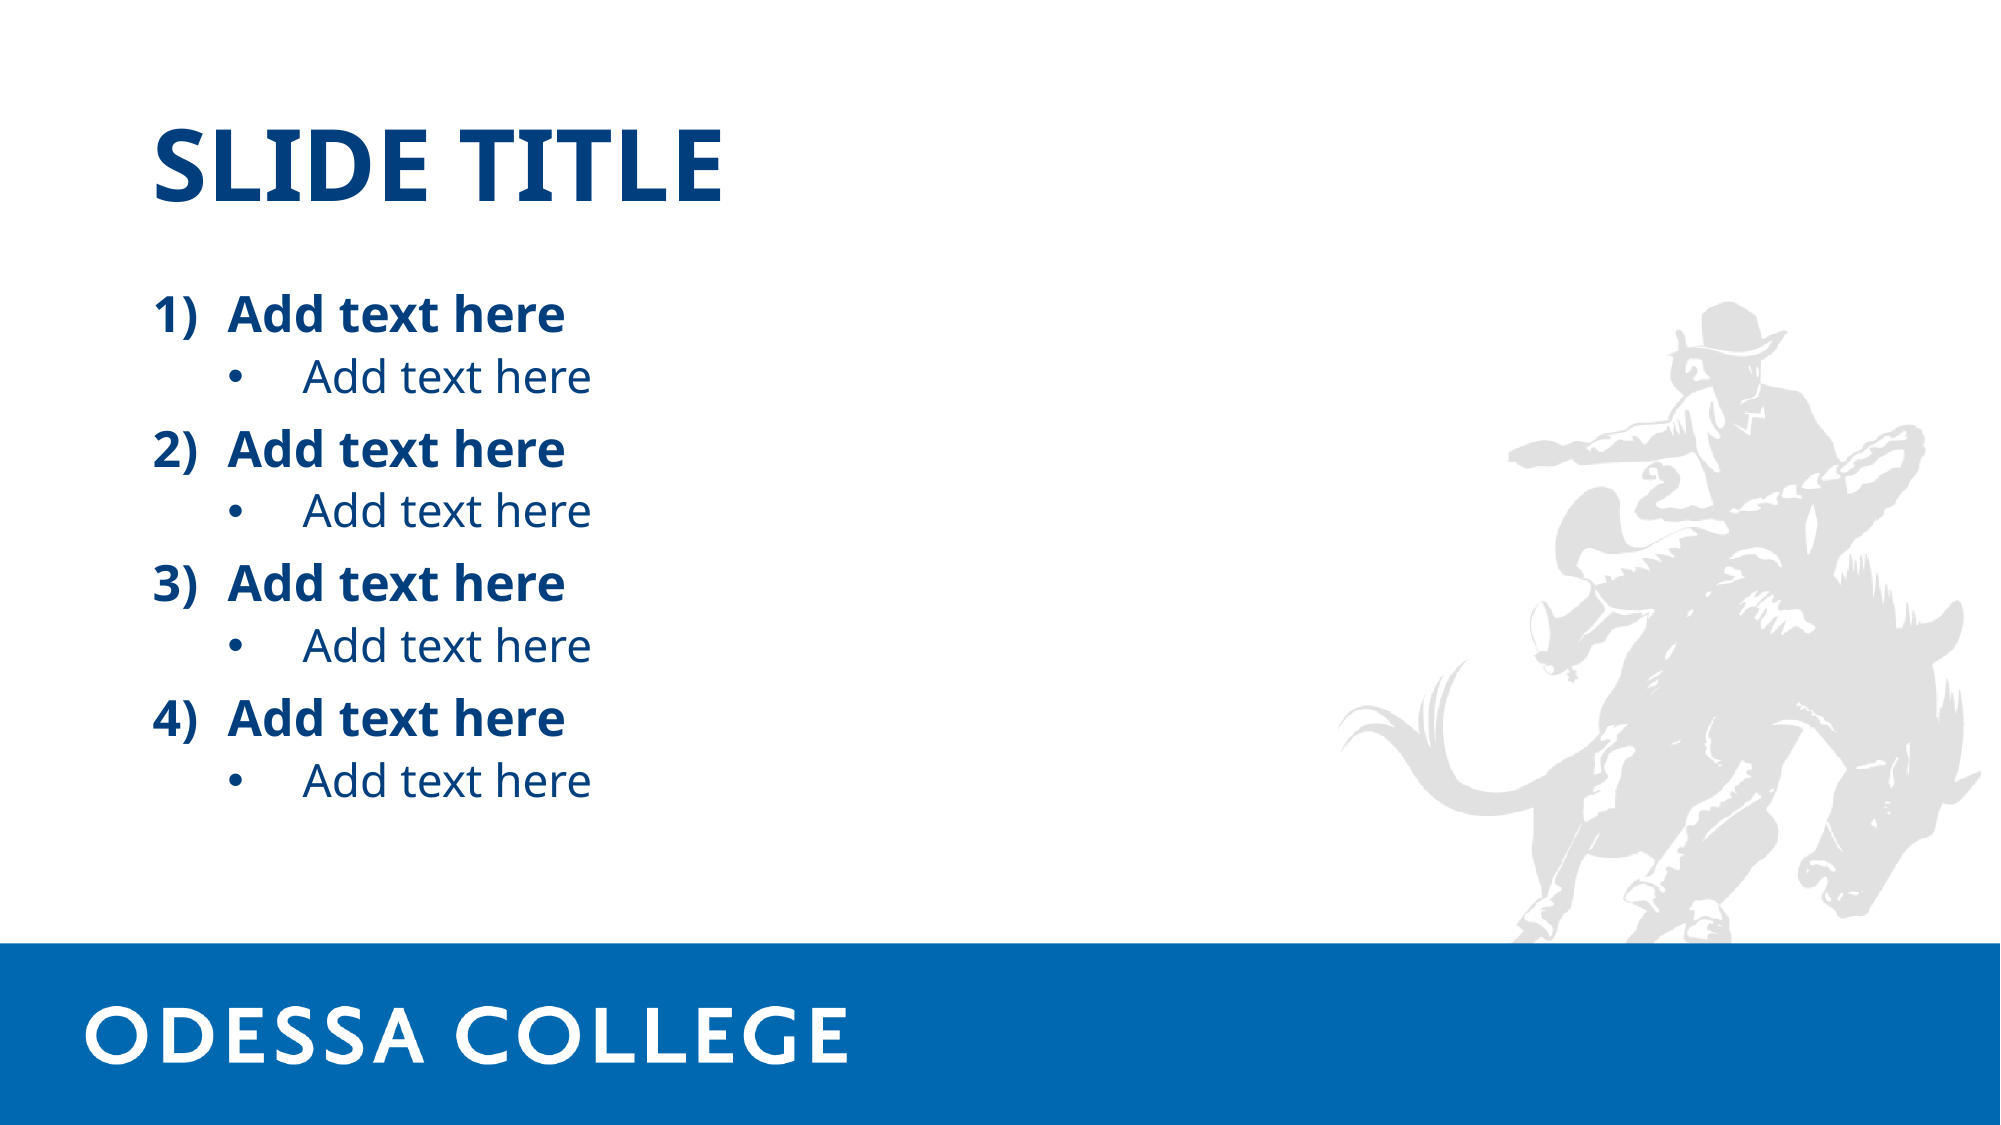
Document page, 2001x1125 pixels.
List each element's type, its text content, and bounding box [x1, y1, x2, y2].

picture [0, 973, 1001, 1088]
title SLIDE TITLE [137, 95, 783, 232]
list Add text here Add text here Add text here Add text here Add text here Add text here Add text here Add text here [137, 281, 783, 891]
picture [849, 123, 2000, 947]
text_box [0, 942, 2000, 1125]
